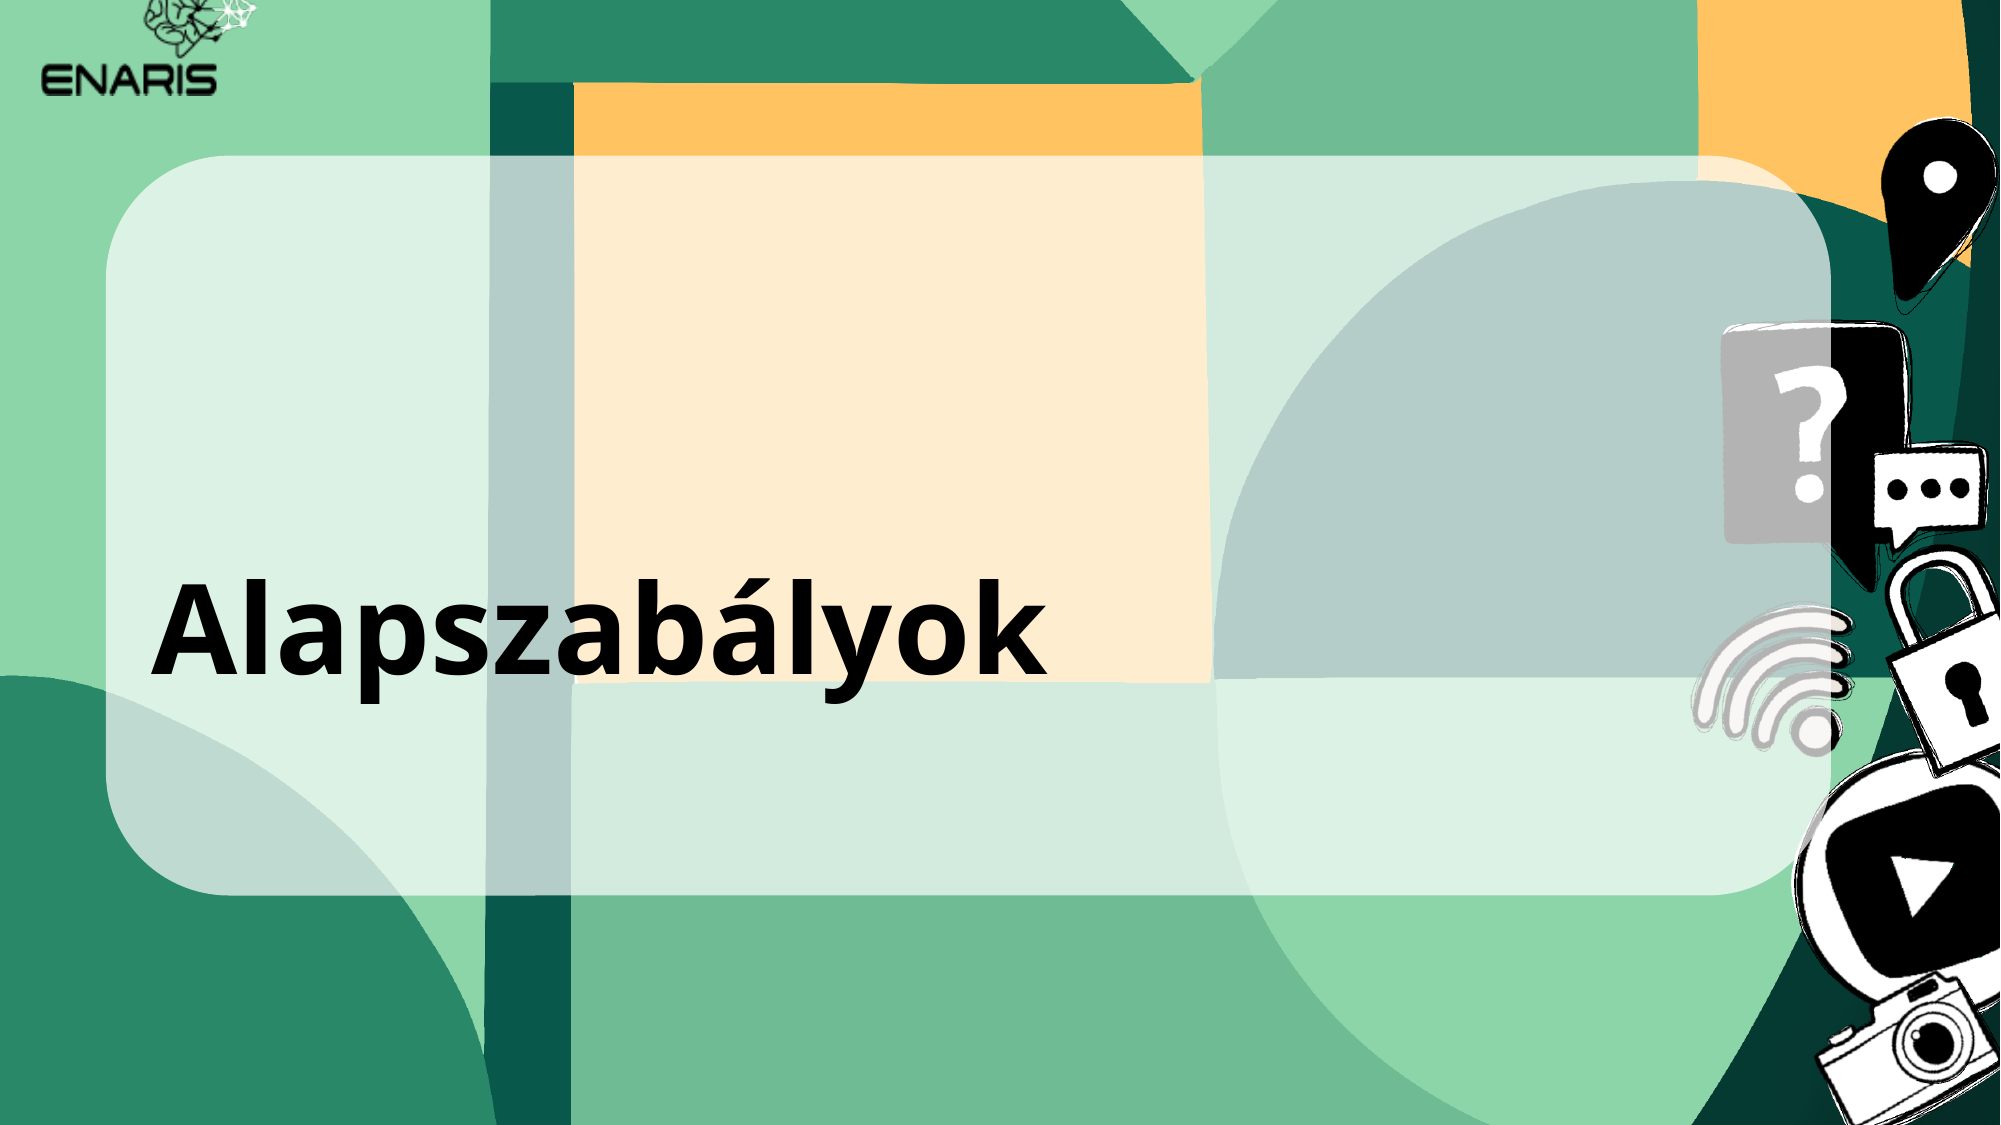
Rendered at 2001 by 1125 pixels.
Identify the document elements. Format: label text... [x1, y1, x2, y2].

title Alapszabályok [136, 126, 1719, 710]
picture [0, 0, 2000, 1125]
